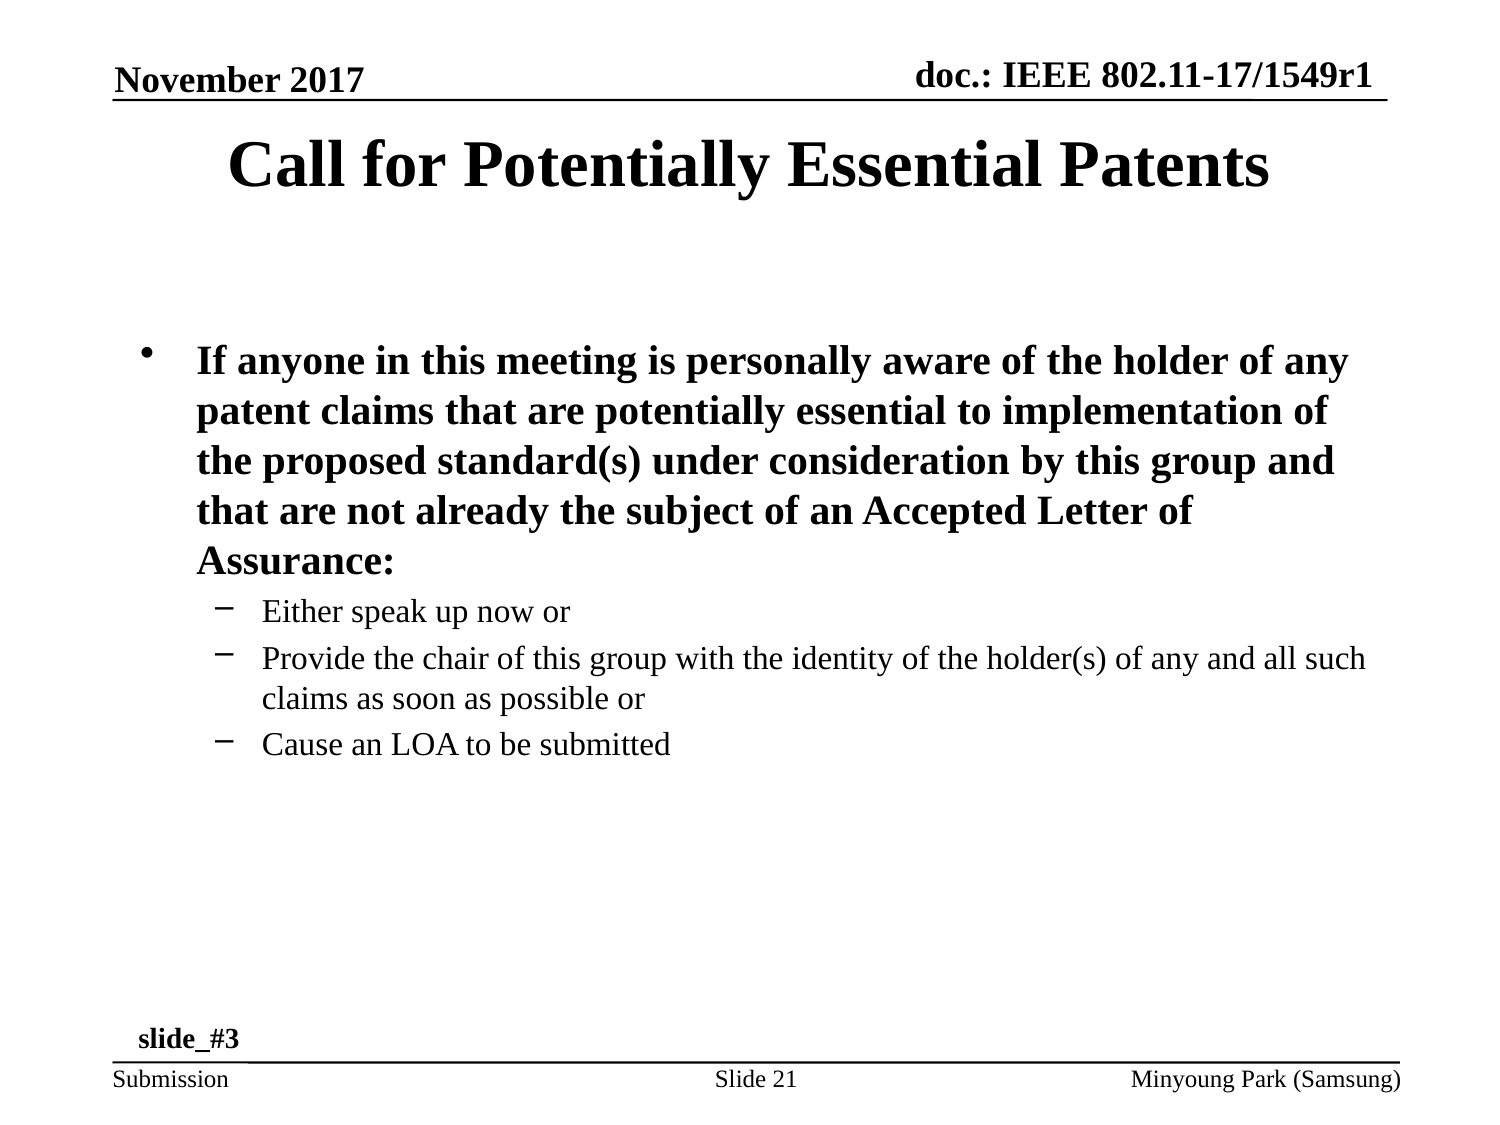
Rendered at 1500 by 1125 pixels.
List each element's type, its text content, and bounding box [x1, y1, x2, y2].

text_box slide_#3 [123, 1012, 255, 1063]
text_box Call for Potentially Essential Patents [112, 112, 1388, 288]
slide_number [114, 54, 374, 101]
slide_number Slide 21 [712, 1061, 800, 1093]
text_box If anyone in this meeting is personally aware of the holder of any patent claims that are potentially essential to implementation of the proposed standard(s) under consideration by this group and that are not already the subject of an Accepted Letter of Assurance: Either speak up now or Provide the chair of this group with the identity of the holder(s) of any and all such claims as soon as possible or Cause an LOA to be submitted [124, 324, 1400, 1000]
footer Minyoung Park (Samsung) [949, 1061, 1402, 1093]
